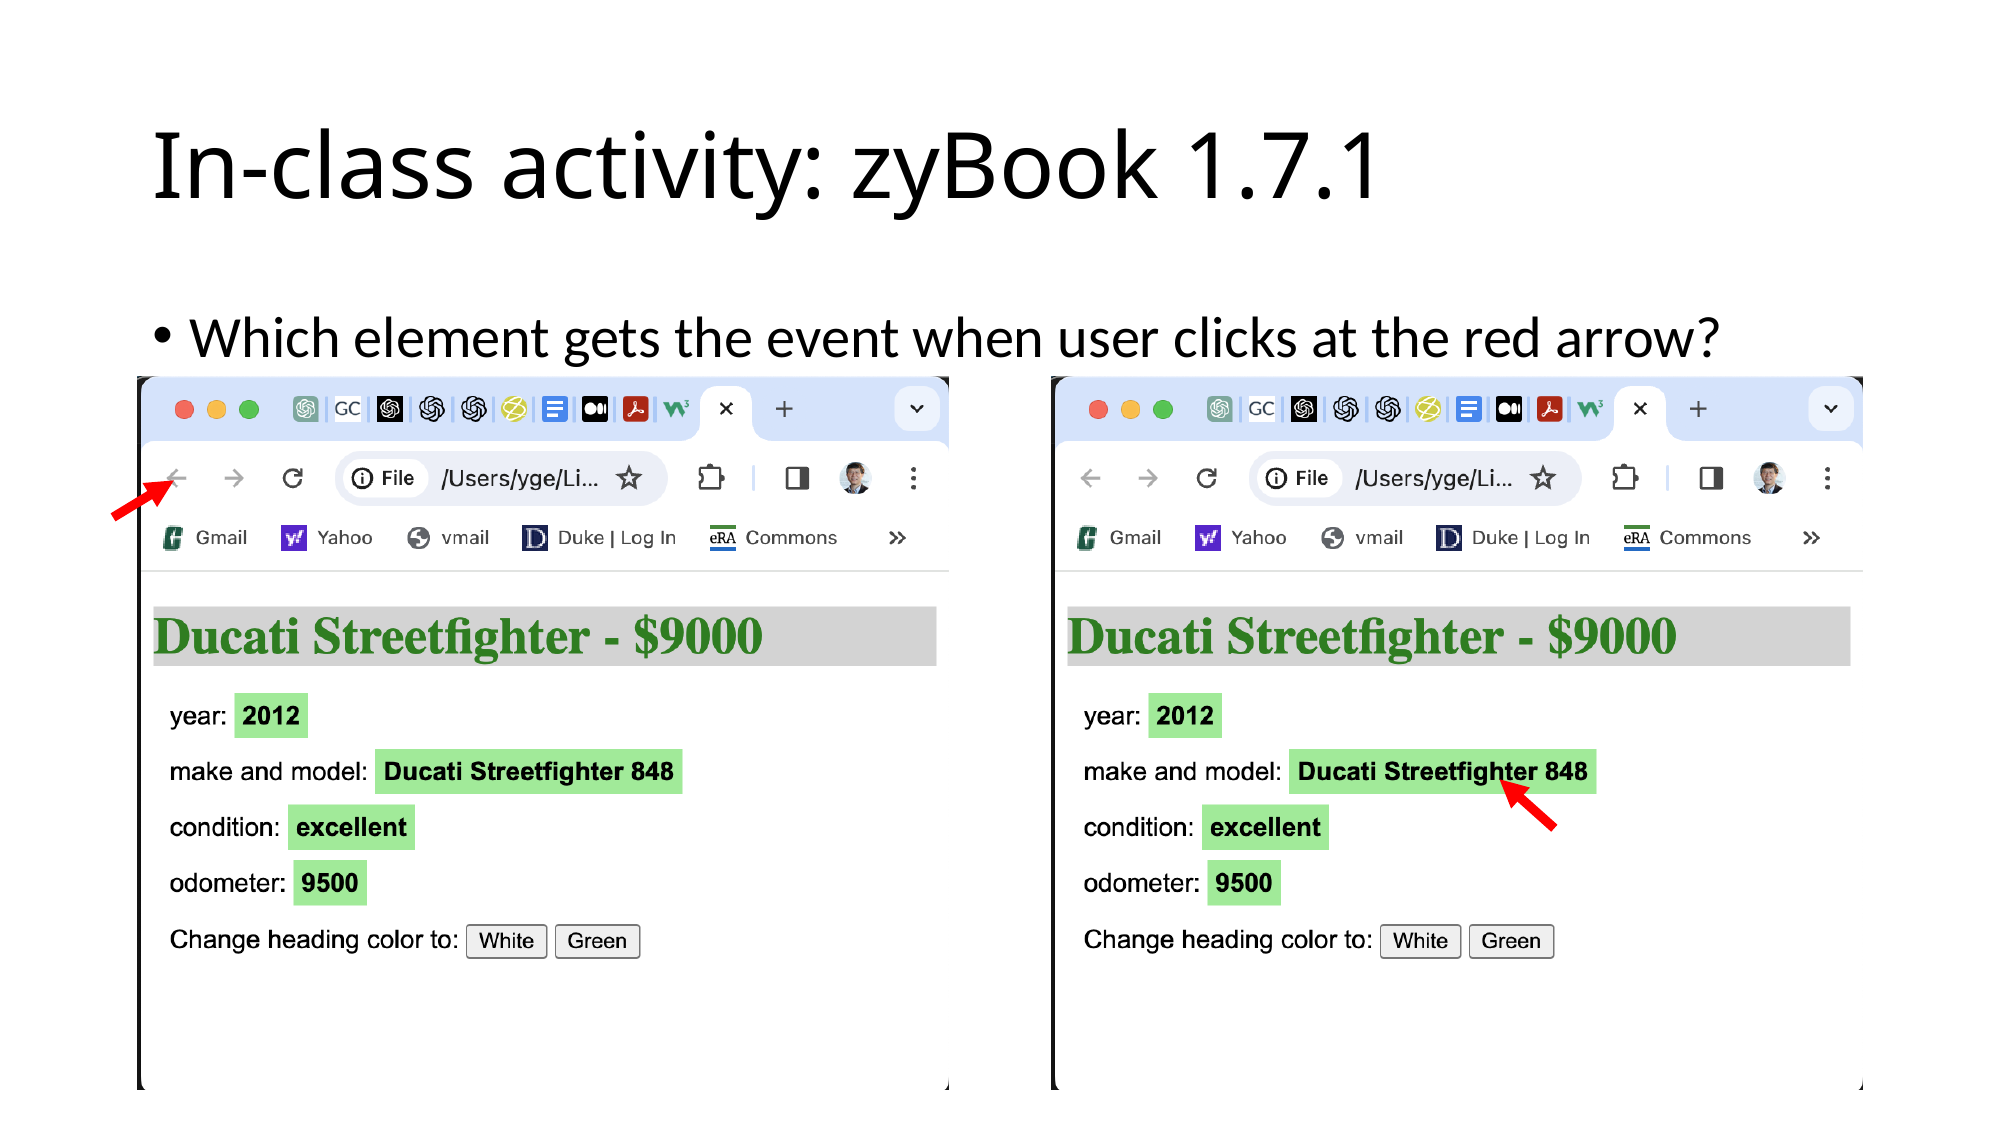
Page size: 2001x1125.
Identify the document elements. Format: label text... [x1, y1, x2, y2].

list Which element gets the event when user clicks at the red arrow? [137, 299, 1863, 1014]
title In-class activity: zyBook 1.7.1 [137, 59, 1863, 278]
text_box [112, 480, 174, 518]
picture [137, 376, 949, 1091]
picture [1051, 376, 1863, 1091]
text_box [1499, 779, 1555, 829]
